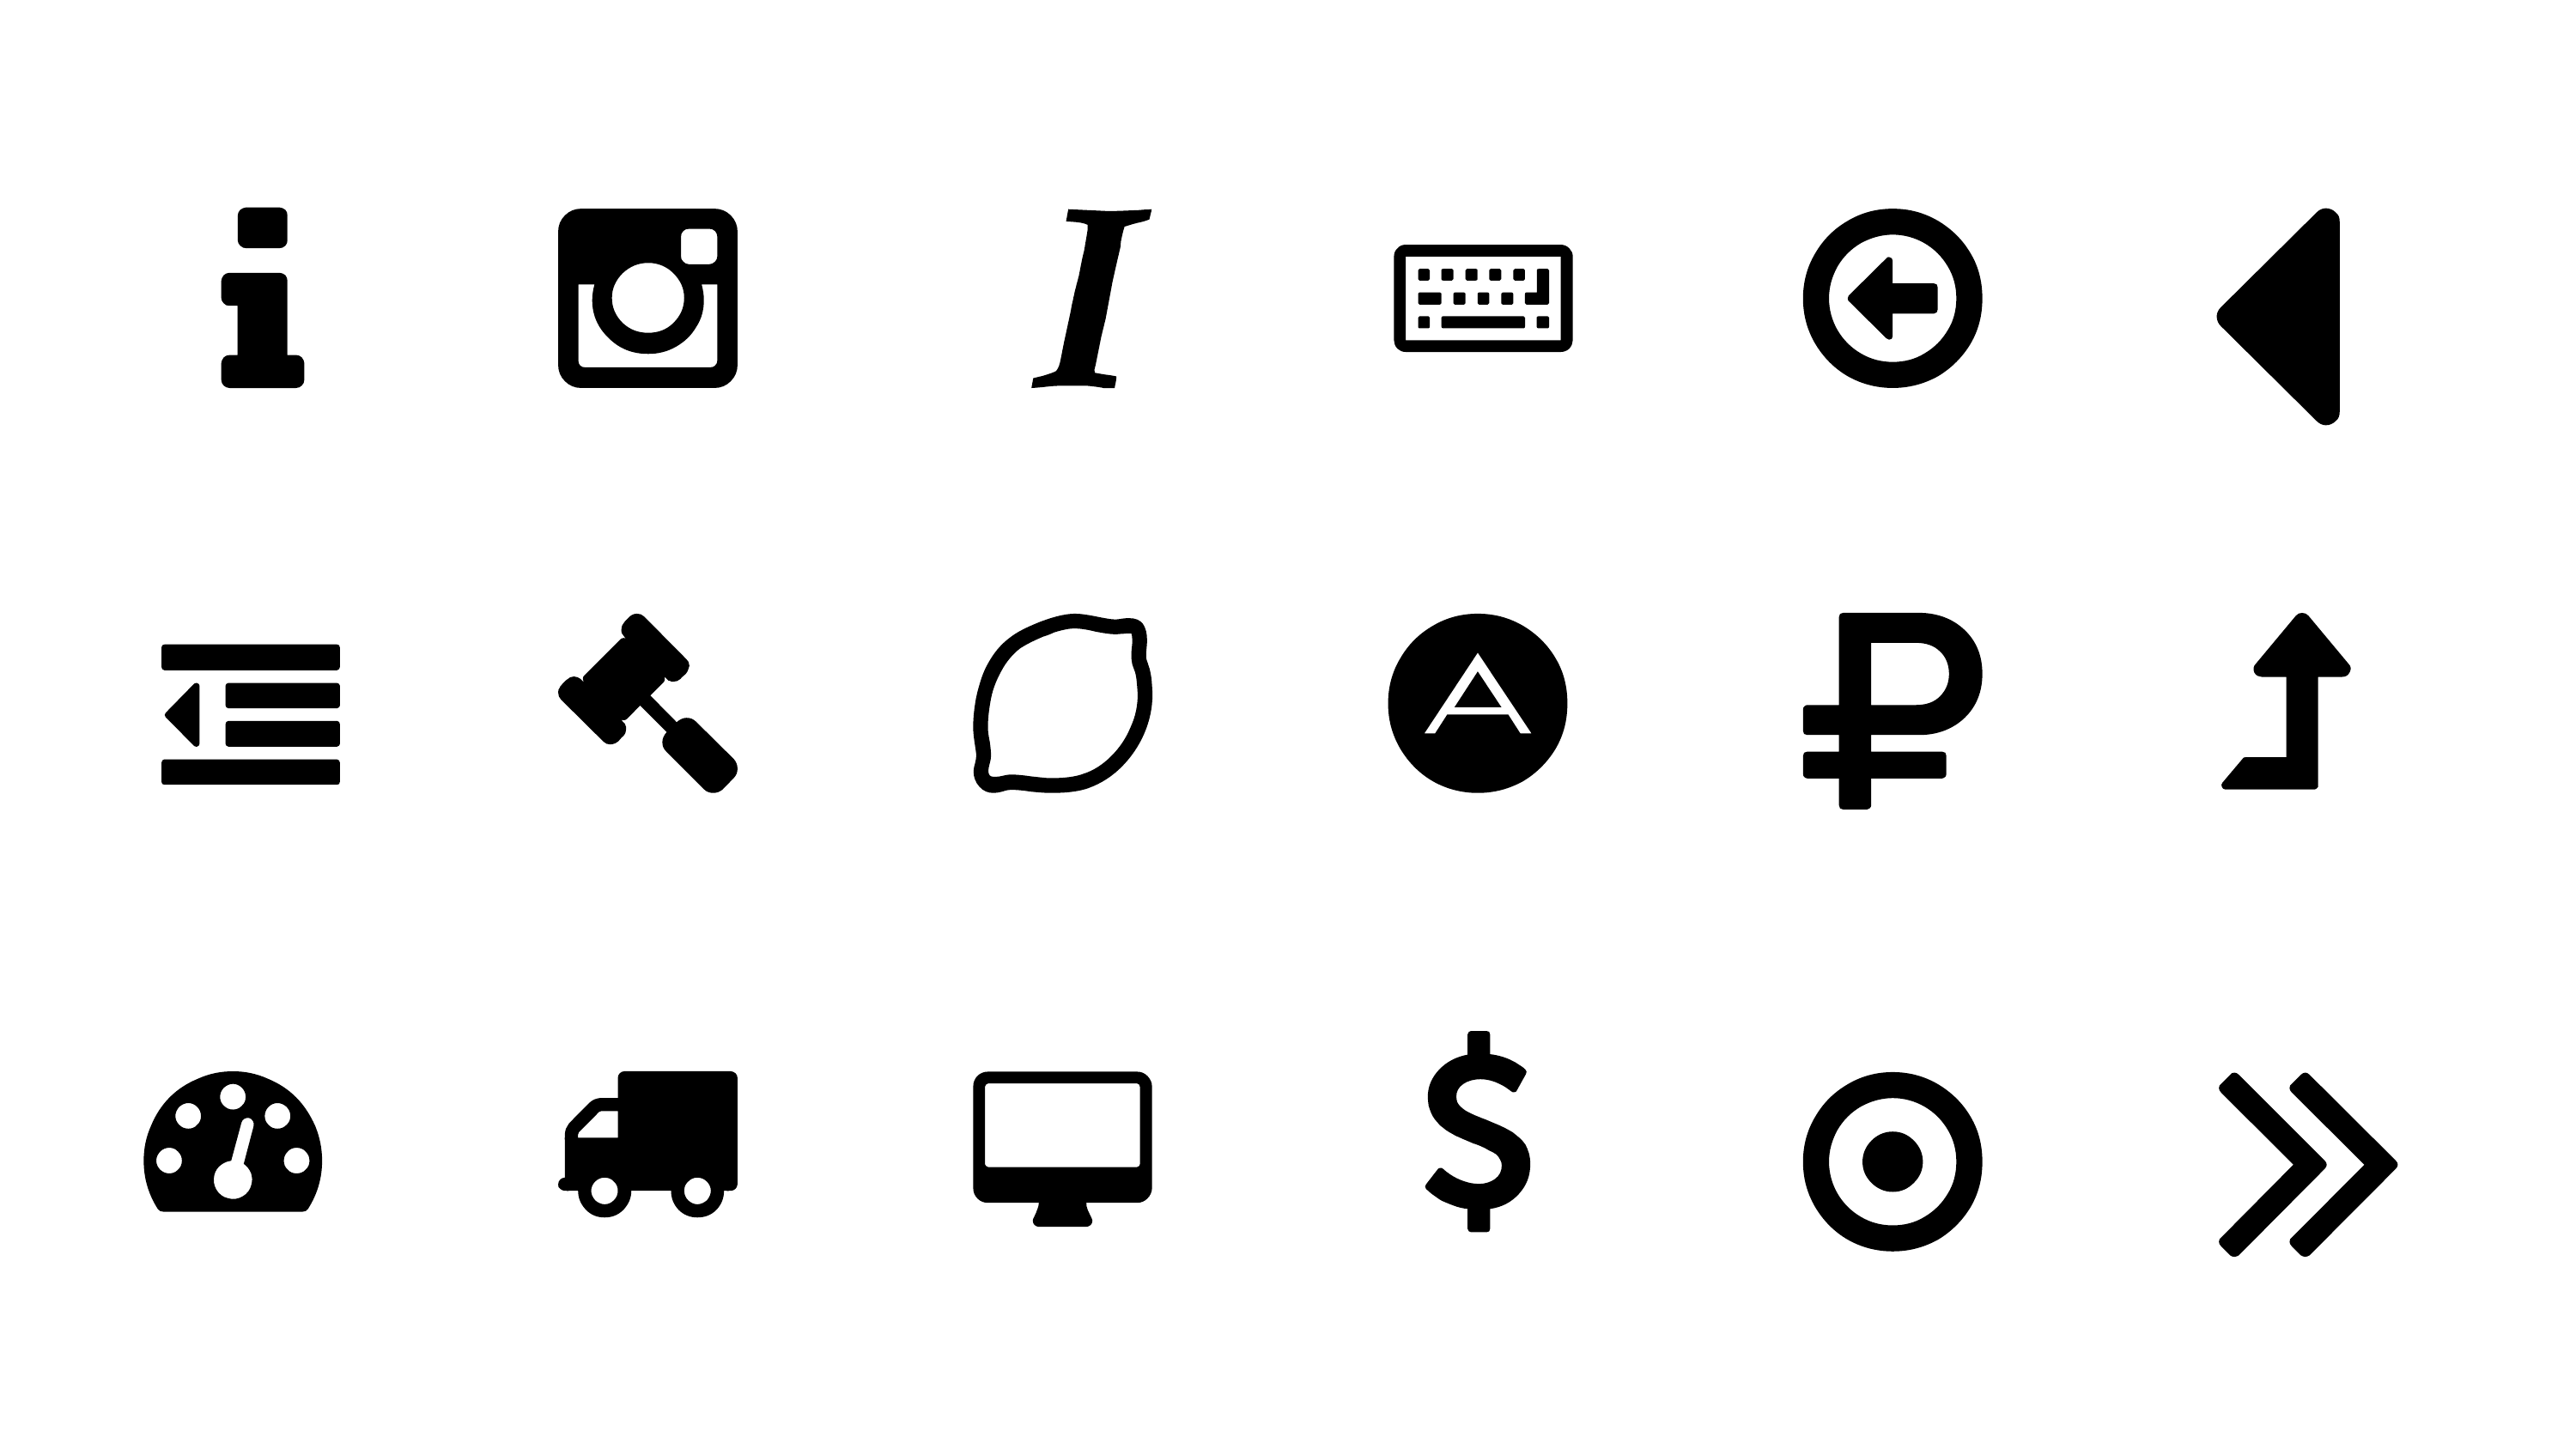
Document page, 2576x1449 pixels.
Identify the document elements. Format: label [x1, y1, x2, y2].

text_box [1394, 244, 1573, 353]
text_box [558, 209, 738, 388]
text_box [143, 1071, 323, 1212]
text_box [2221, 612, 2351, 790]
text_box [1802, 1071, 1983, 1252]
text_box [558, 613, 738, 793]
text_box [2218, 1072, 2398, 1258]
text_box [1031, 209, 1152, 389]
text_box [1425, 1031, 1531, 1233]
text_box [221, 207, 305, 389]
text_box [1802, 612, 1983, 810]
text_box [558, 1070, 738, 1218]
text_box [2216, 208, 2340, 426]
text_box [1802, 208, 1983, 389]
text_box [973, 1071, 1152, 1228]
text_box [161, 644, 341, 785]
text_box [973, 613, 1153, 793]
text_box [1388, 613, 1568, 793]
